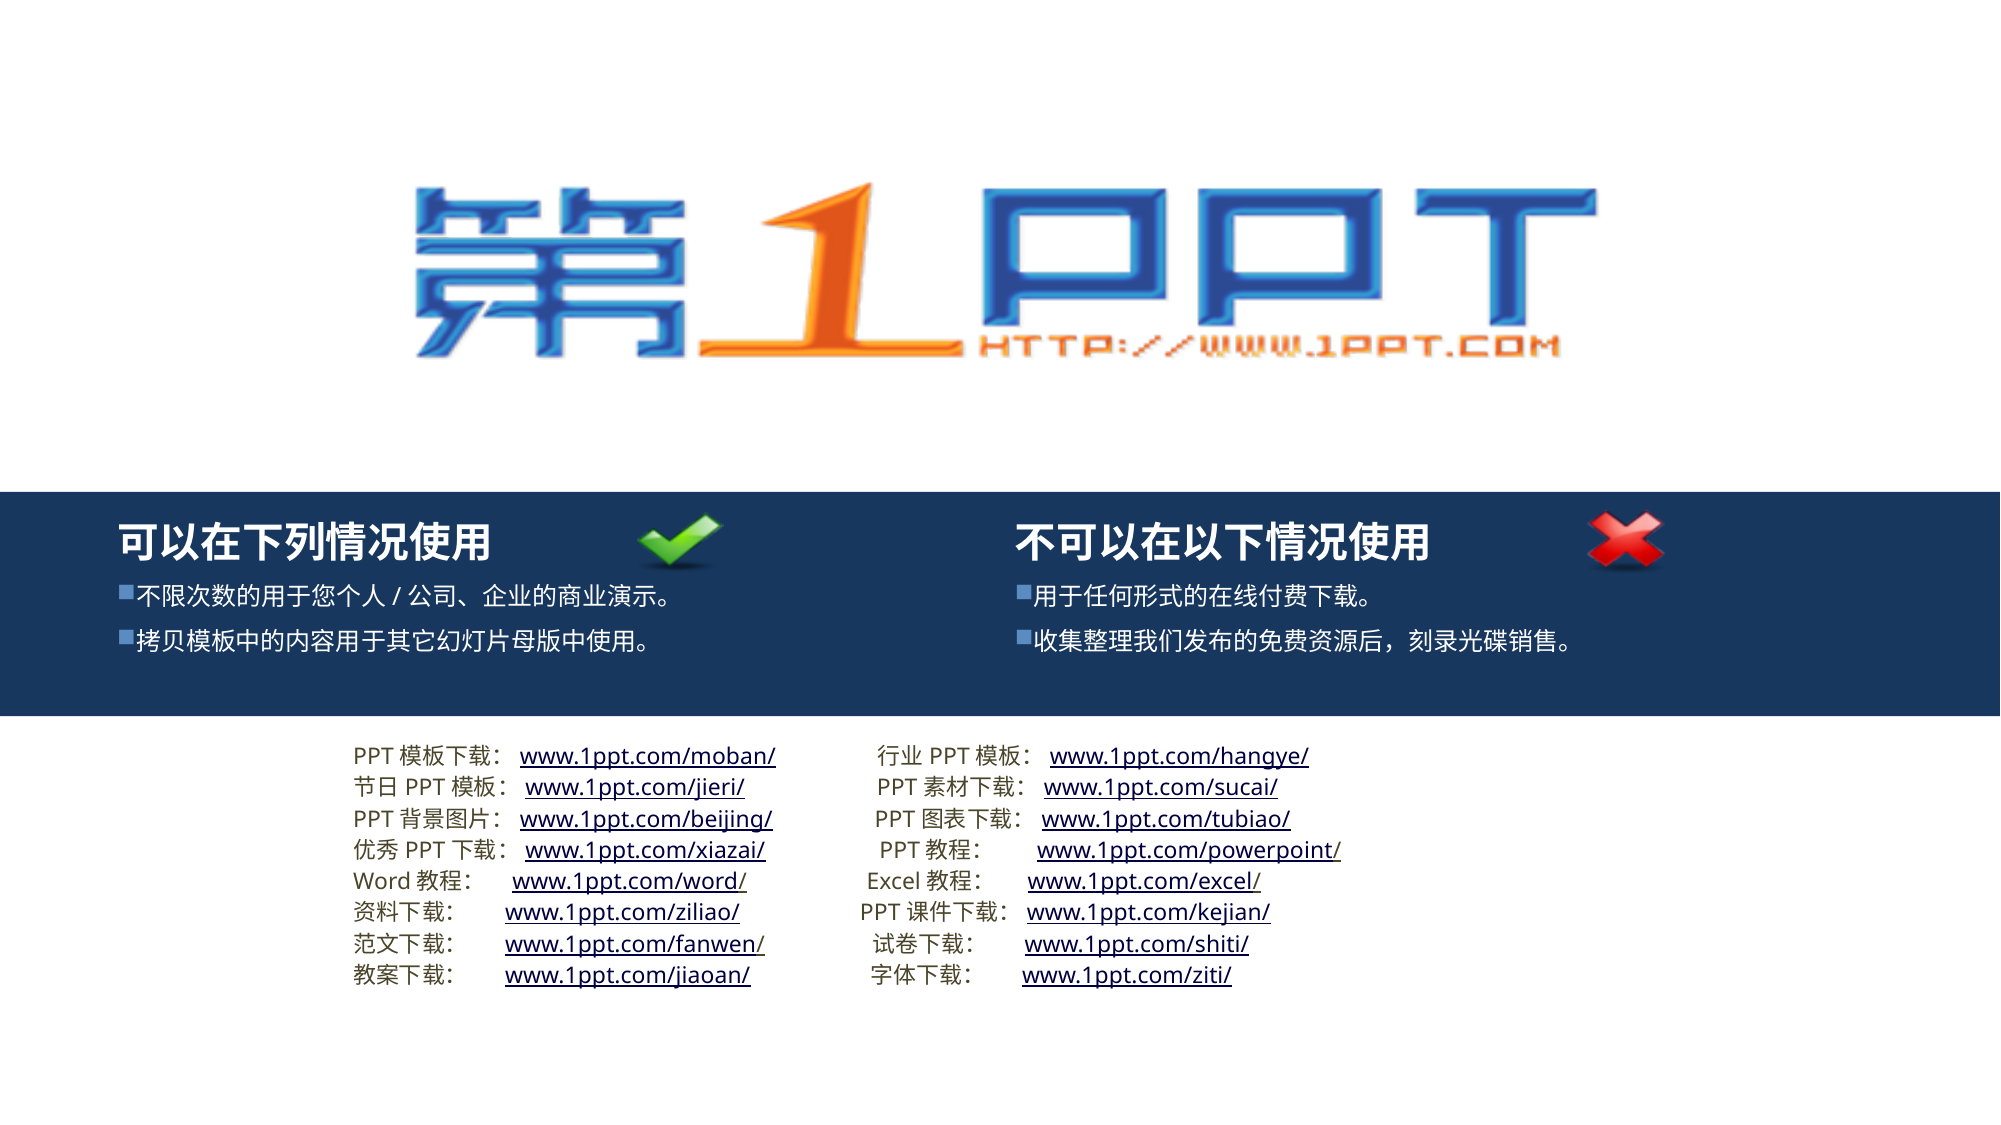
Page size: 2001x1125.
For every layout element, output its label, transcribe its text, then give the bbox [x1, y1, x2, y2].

text_box [0, 491, 2000, 717]
text_box PPT模板下载：www.1ppt.com/moban/ 行业PPT模板：www.1ppt.com/hangye/ 节日PPT模板：www.1ppt.com/jieri/ PPT素材下载：www.1ppt.com/sucai/ PPT背景图片：www.1ppt.com/beijing/ PPT图表下载：www.1ppt.com/tubiao/ 优秀PPT下载：www.1ppt.com/xiazai/ PPT教程： www.1ppt.com/powerpoint/ Word教程： www.1ppt.com/word/ Excel教程： www.1ppt.com/excel/ 资料下载： www.1ppt.com/ziliao/ PPT课件下载：www.1ppt.com/kejian/ 范文下载： www.1ppt.com/fanwen/ 试卷下载： www.1ppt.com/shiti/ 教案下载： www.1ppt.com/jiaoan/ 字体下载： www.1ppt.com/ziti/ [336, 762, 1752, 1008]
picture [179, 51, 1867, 492]
picture [637, 507, 724, 573]
text_box 不可以在以下情况使用 用于任何形式的在线付费下载。 收集整理我们发布的免费资源后，刻录光碟销售。 [999, 508, 1898, 762]
text_box 可以在下列情况使用 不限次数的用于您个人/公司、企业的商业演示。 拷贝模板中的内容用于其它幻灯片母版中使用。 [102, 508, 1000, 774]
picture [1581, 507, 1669, 573]
